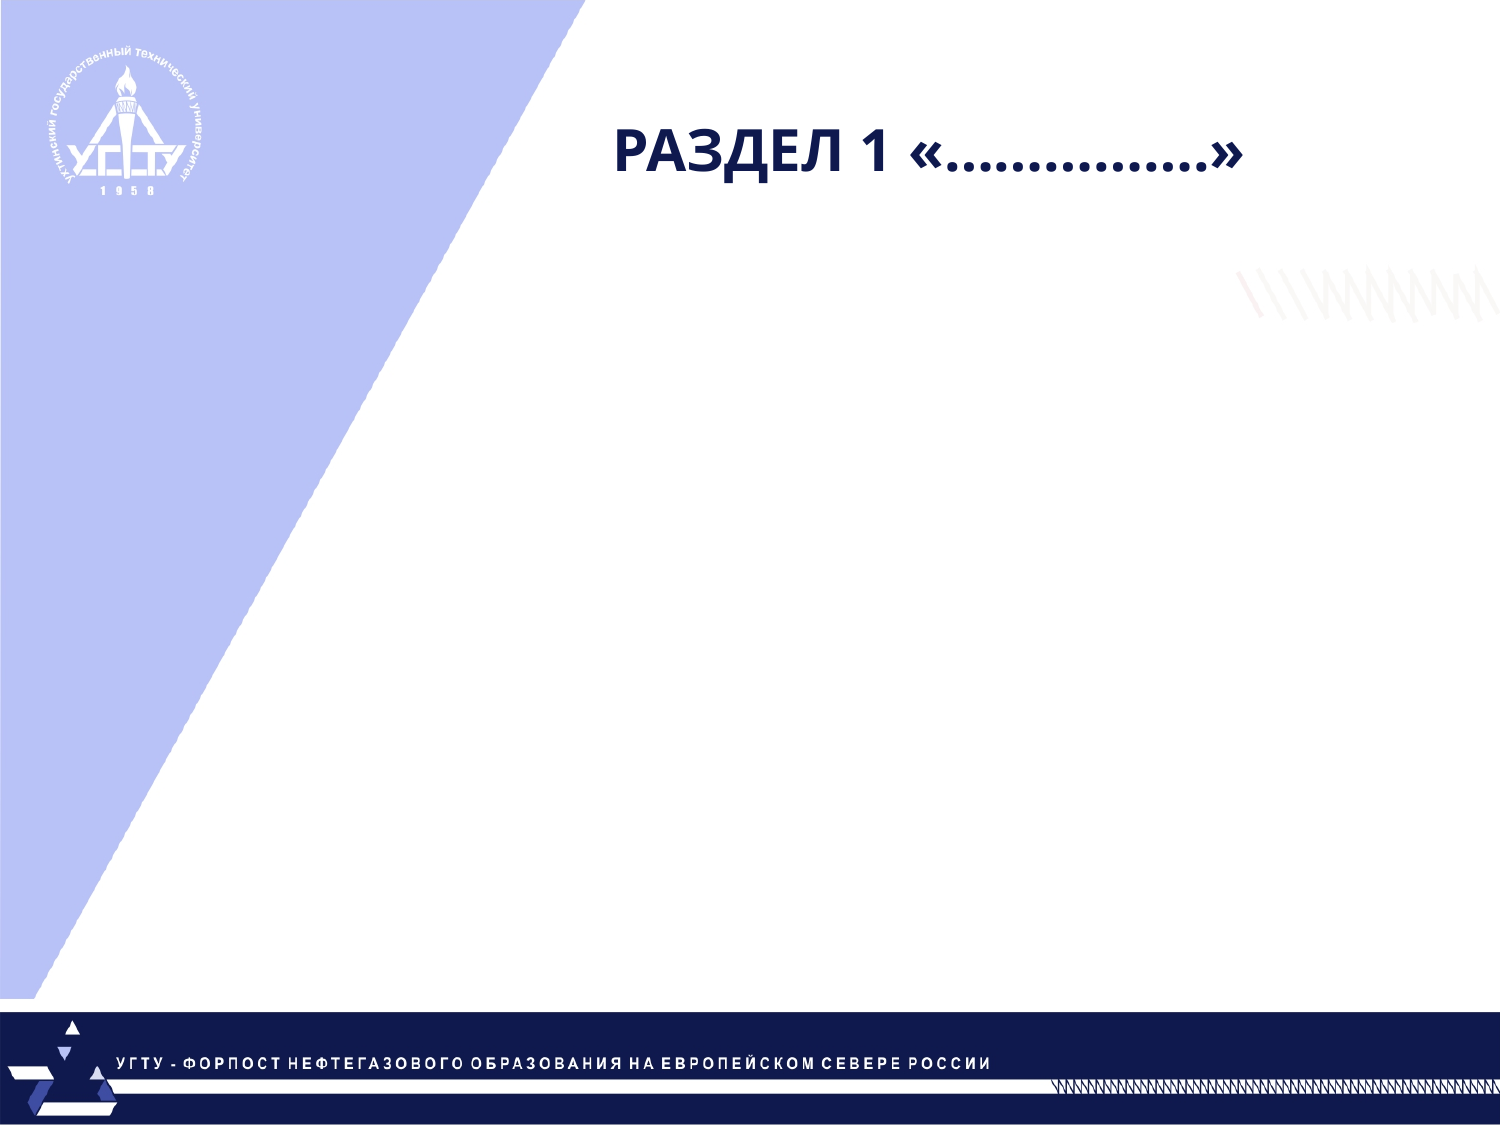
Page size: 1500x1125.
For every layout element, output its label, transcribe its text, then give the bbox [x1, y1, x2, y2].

title РАЗДЕЛ 1 «…………….» [253, 54, 1500, 243]
picture [0, 0, 1500, 1125]
